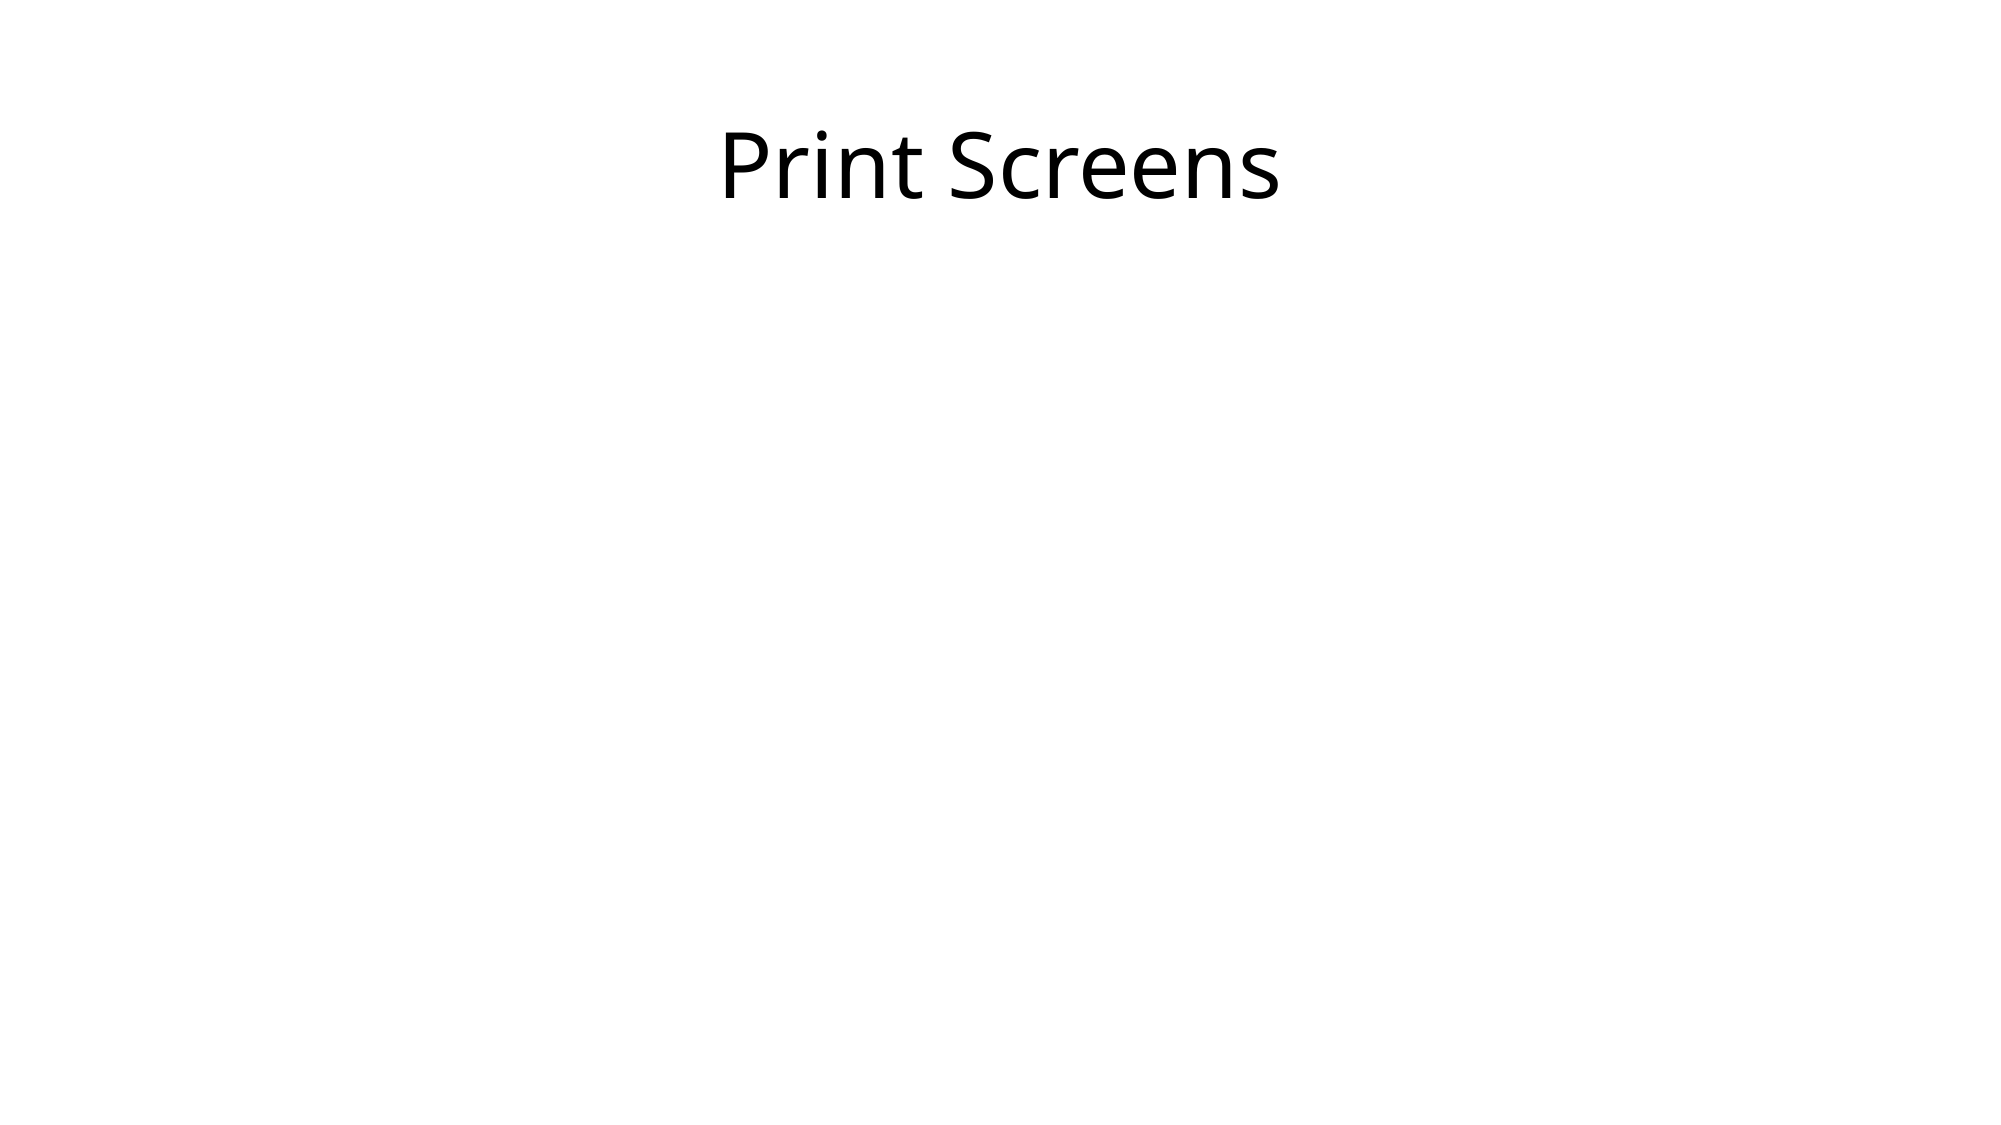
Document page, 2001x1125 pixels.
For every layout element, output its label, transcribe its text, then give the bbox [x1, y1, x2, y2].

title Print Screens [137, 59, 1863, 278]
